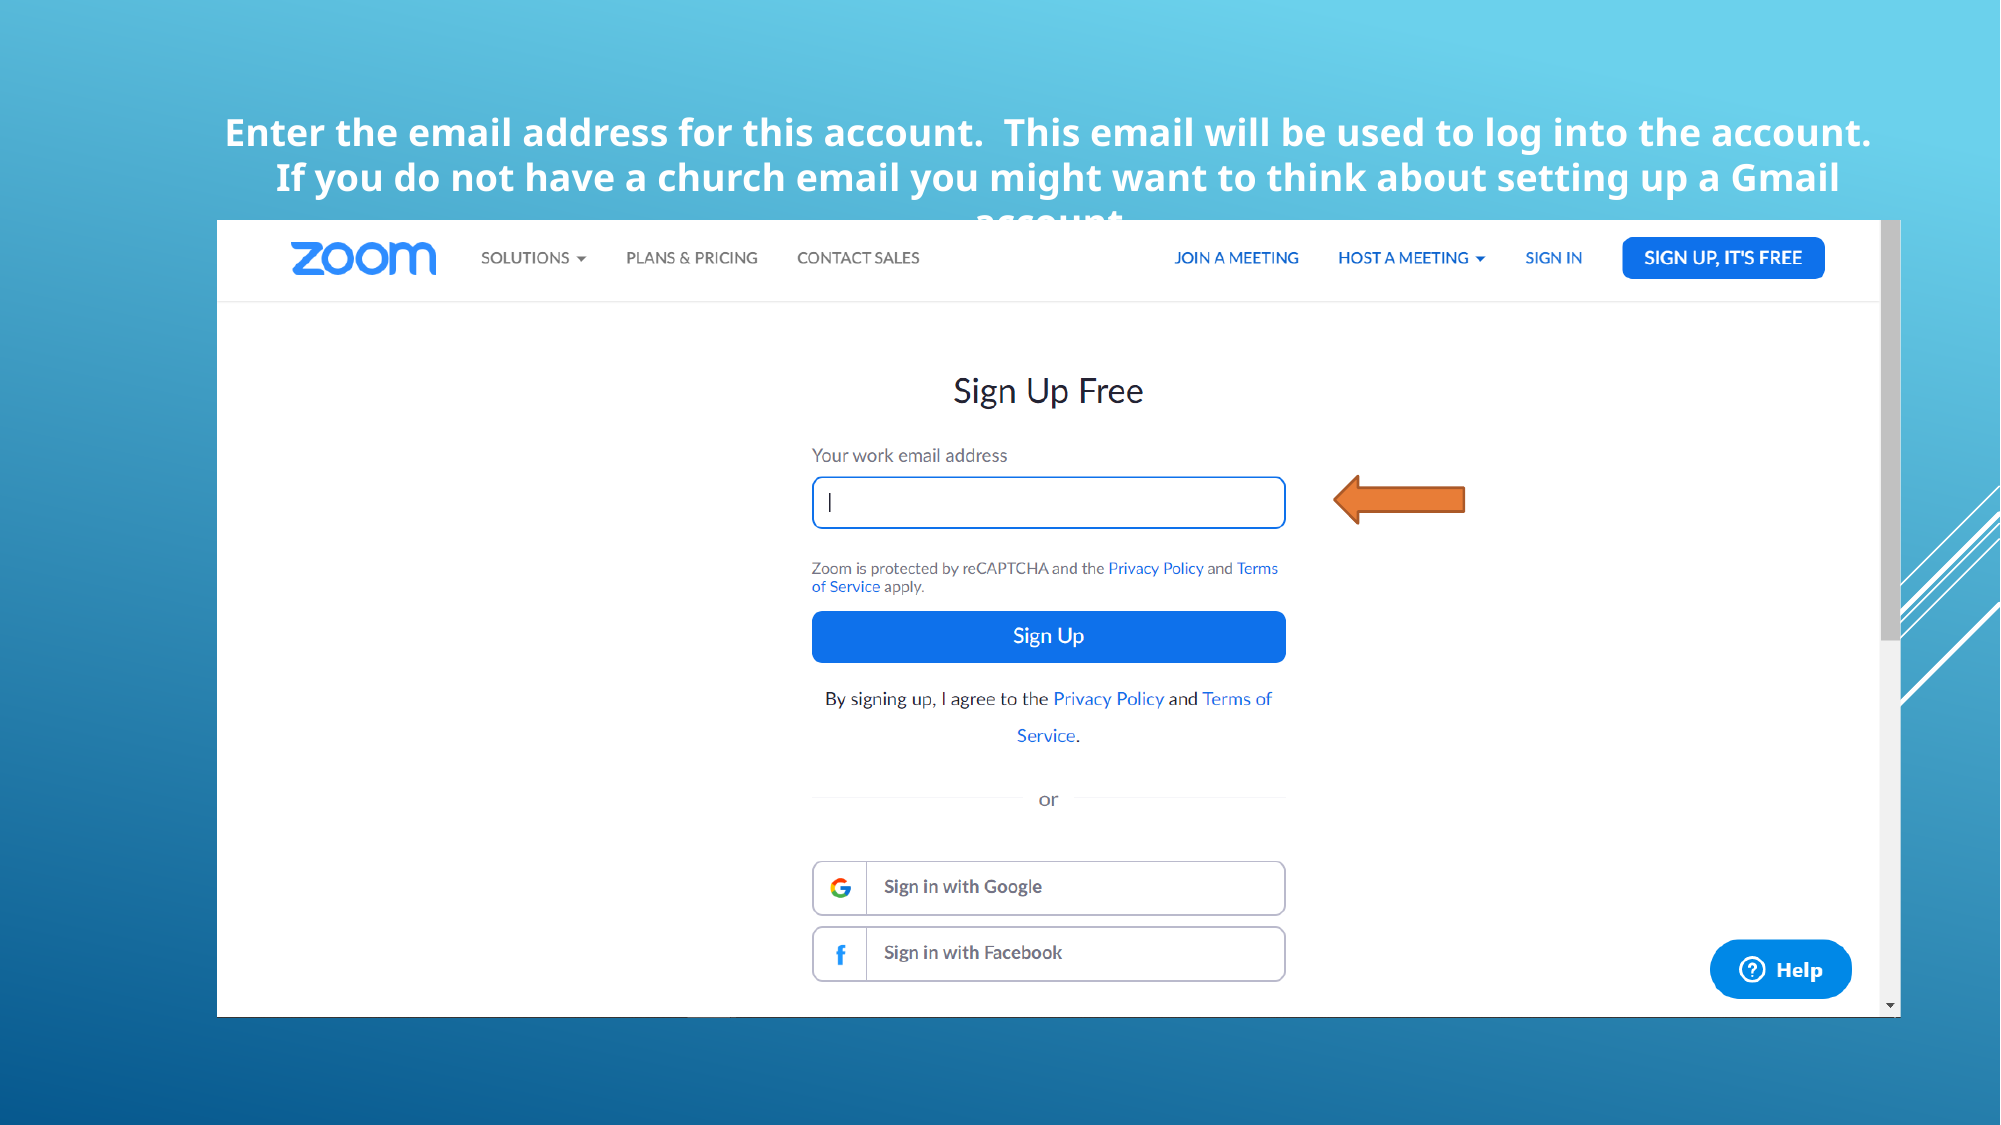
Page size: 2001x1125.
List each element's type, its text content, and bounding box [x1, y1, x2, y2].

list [216, 219, 1902, 1019]
text_box Enter the email address for this account. This email will be used to log into the account. If you do not have a church email you might want to think about setting up a Gmail account. [200, 101, 1918, 252]
